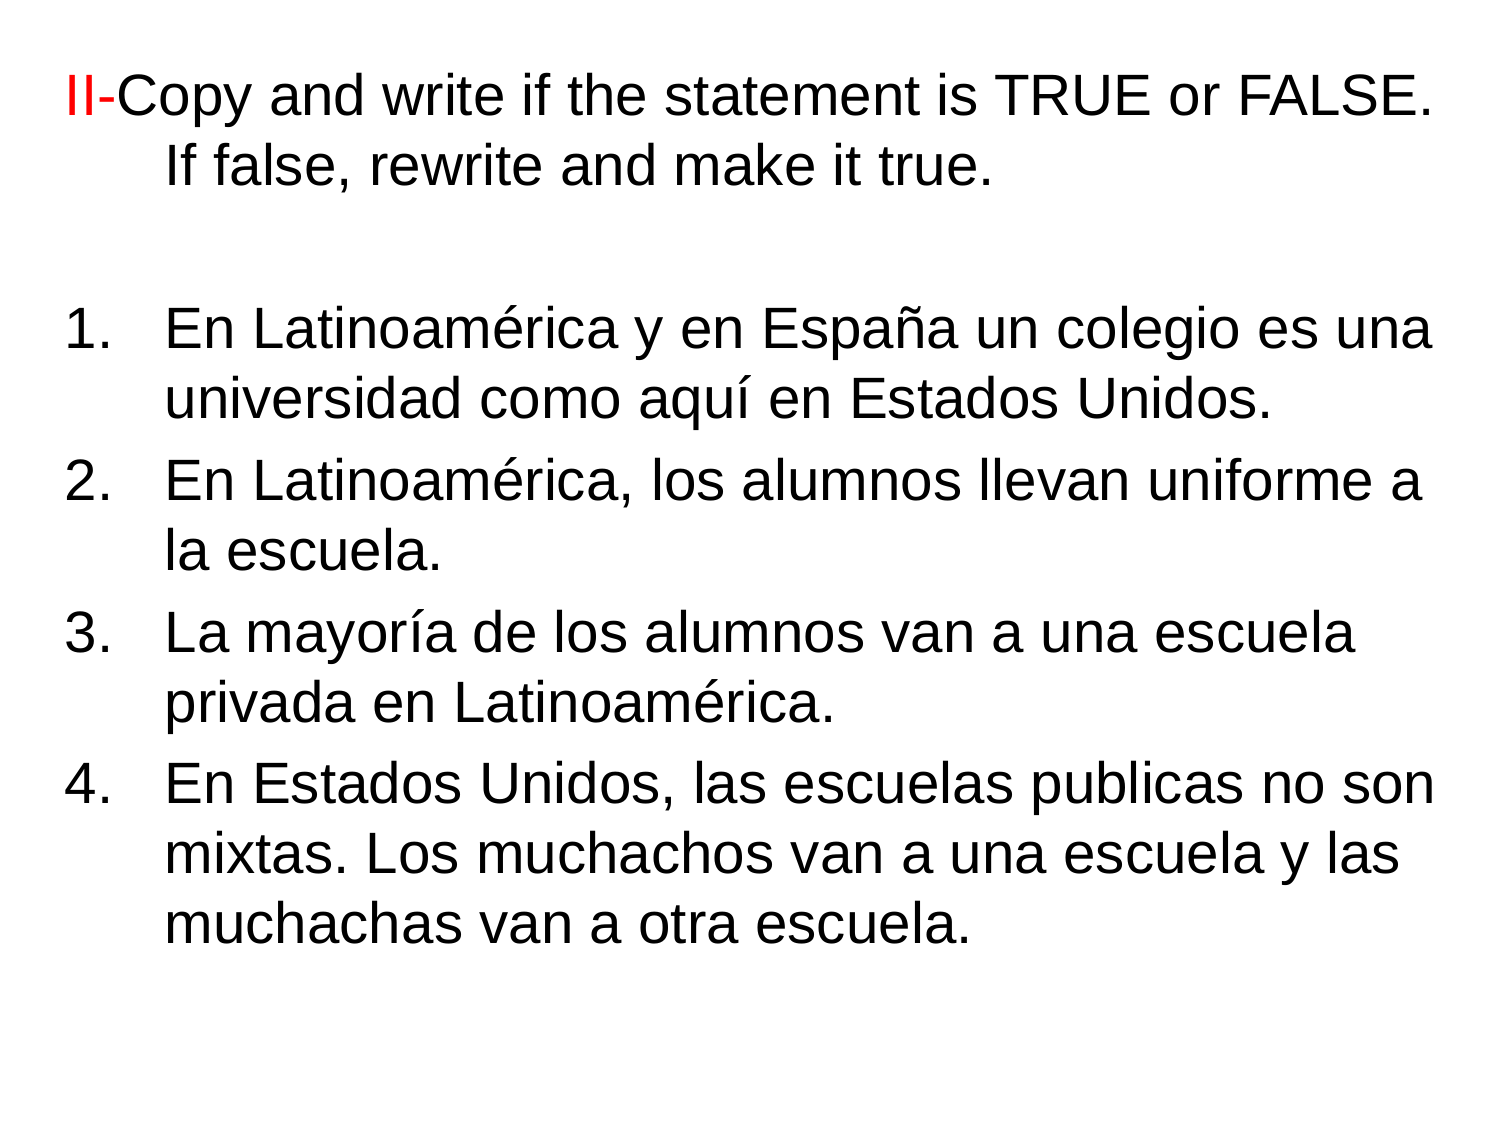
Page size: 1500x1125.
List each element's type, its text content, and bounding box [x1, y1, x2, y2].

text_box II-Copy and write if the statement is TRUE or FALSE. If false, rewrite and make it true. En Latinoamérica y en España un colegio es una universidad como aquí en Estados Unidos. En Latinoamérica, los alumnos llevan uniforme a la escuela. La mayoría de los alumnos van a una escuela privada en Latinoamérica. En Estados Unidos, las escuelas publicas no son mixtas. Los muchachos van a una escuela y las muchachas van a otra escuela. [49, 49, 1463, 1100]
